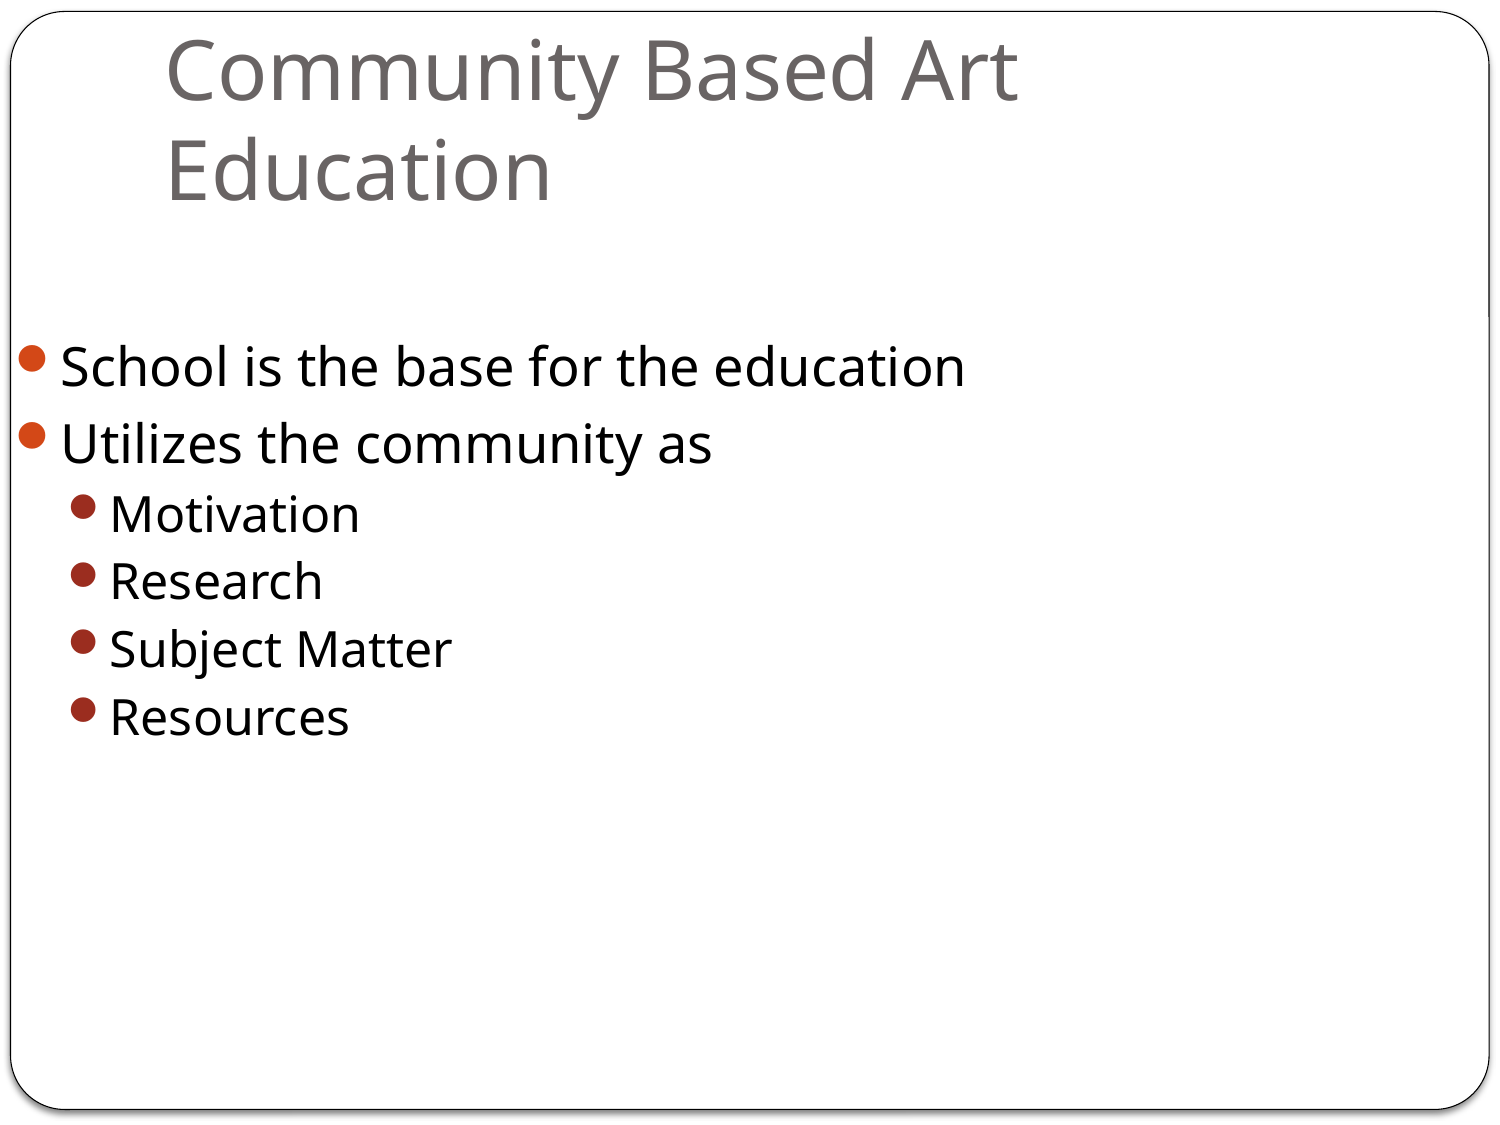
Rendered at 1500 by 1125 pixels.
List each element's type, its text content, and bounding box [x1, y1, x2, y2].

title Community Based Art Education [150, 45, 1425, 233]
list School is the base for the education Utilizes the community as Motivation Research Subject Matter Resources [0, 324, 1240, 1005]
